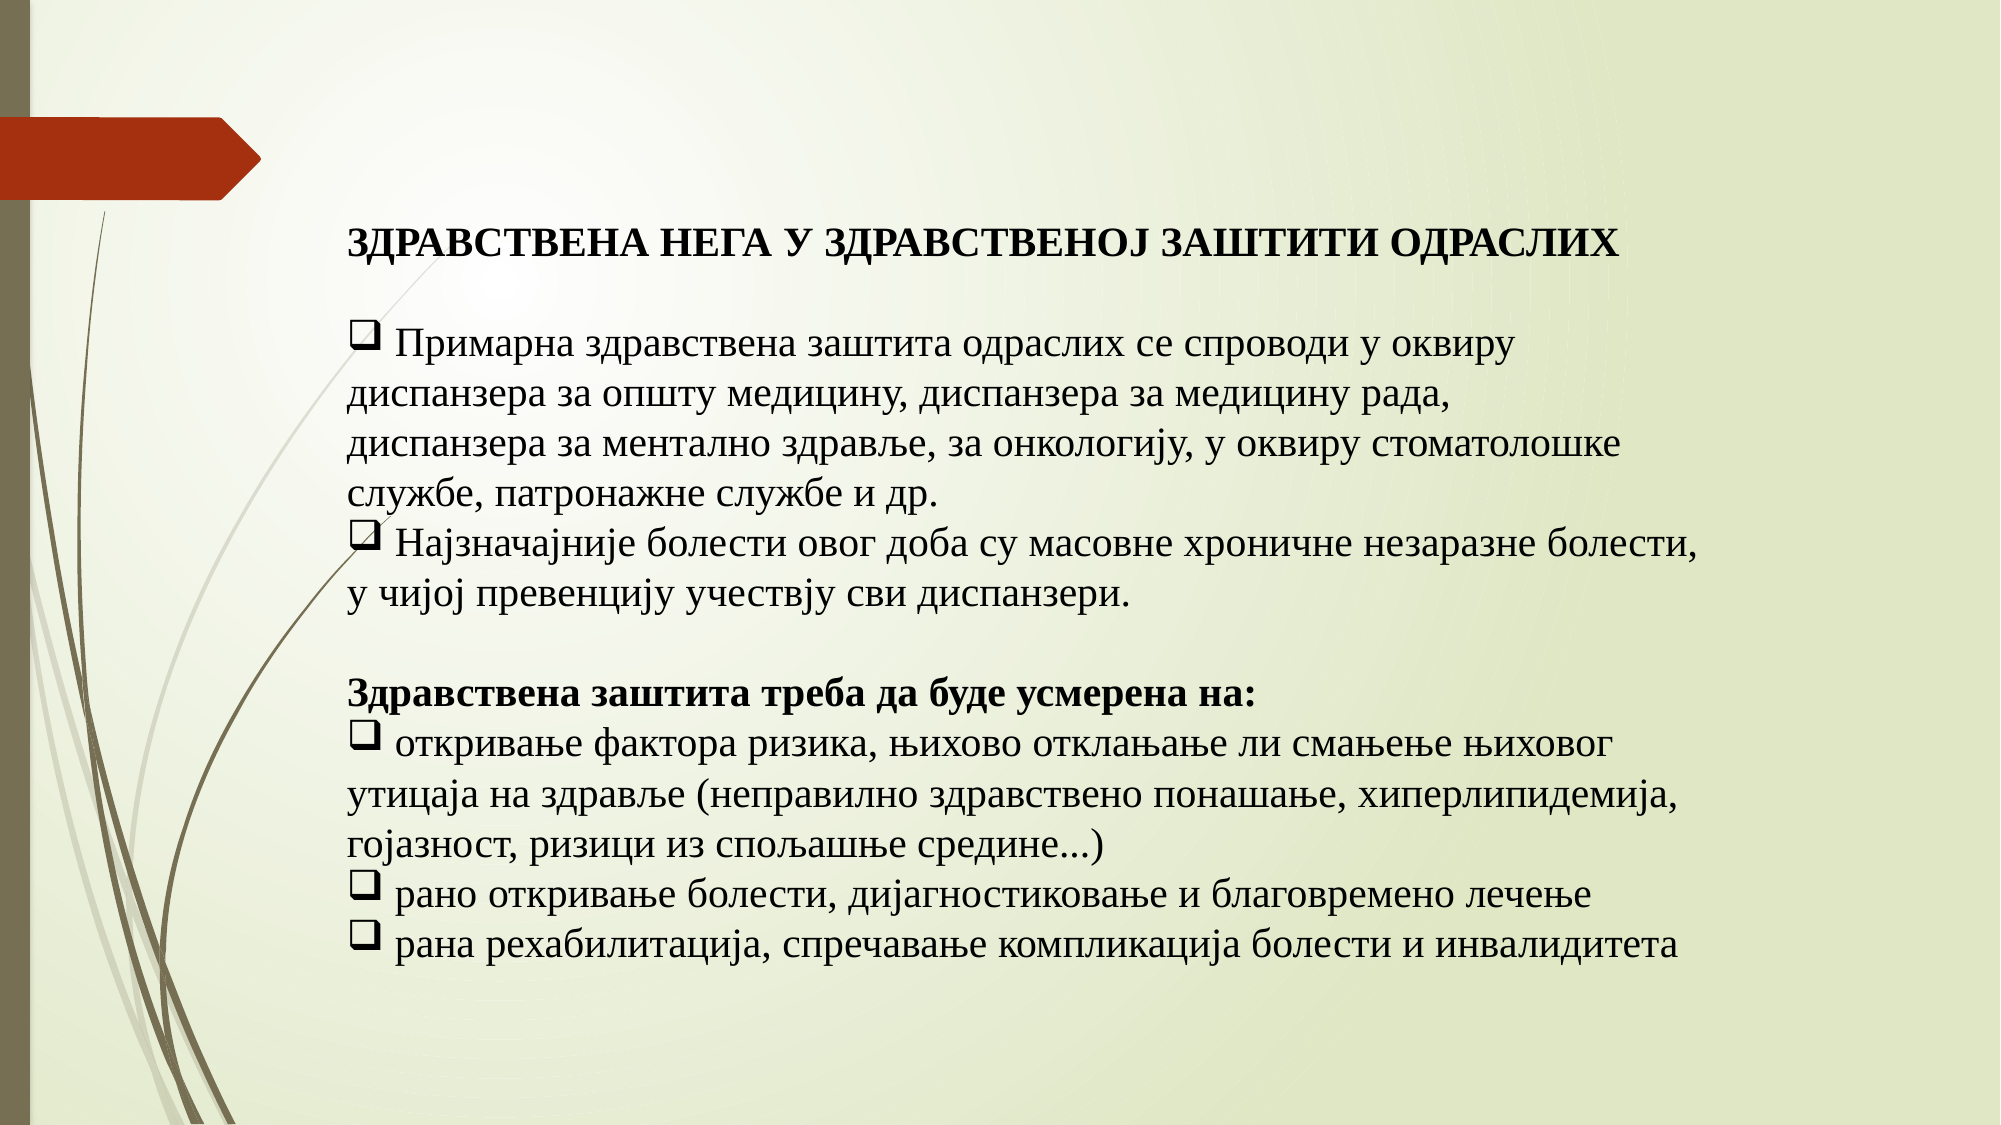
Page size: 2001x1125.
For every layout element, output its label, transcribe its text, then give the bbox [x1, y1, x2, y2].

text_box ЗДРАВСТВЕНА НЕГА У ЗДРАВСТВЕНОЈ ЗАШТИТИ ОДРАСЛИХ Примарна здравствена заштита одраслих се спроводи у оквиру диспанзера за општу медицину, диспанзера за медицину рада, диспанзера за ментално здравље, за онкологију, у оквиру стоматолошке службе, патронажне службе и др. Најзначајније болести овог доба су масовне хроничне незаразне болести, у чијој превенцију учествју сви диспанзери. Здравствена заштита треба да буде усмерена на: откривање фактора ризика, њихово отклањање ли смањење њиховог утицаја на здравље (неправилно здравствено понашање, хиперлипидемија, гојазност, ризици из спољашње средине...) рано откривање болести, дијагностиковање и благовремено лечење рана рехабилитација, спречавање компликација болести и инвалидитета [332, 140, 1688, 1090]
